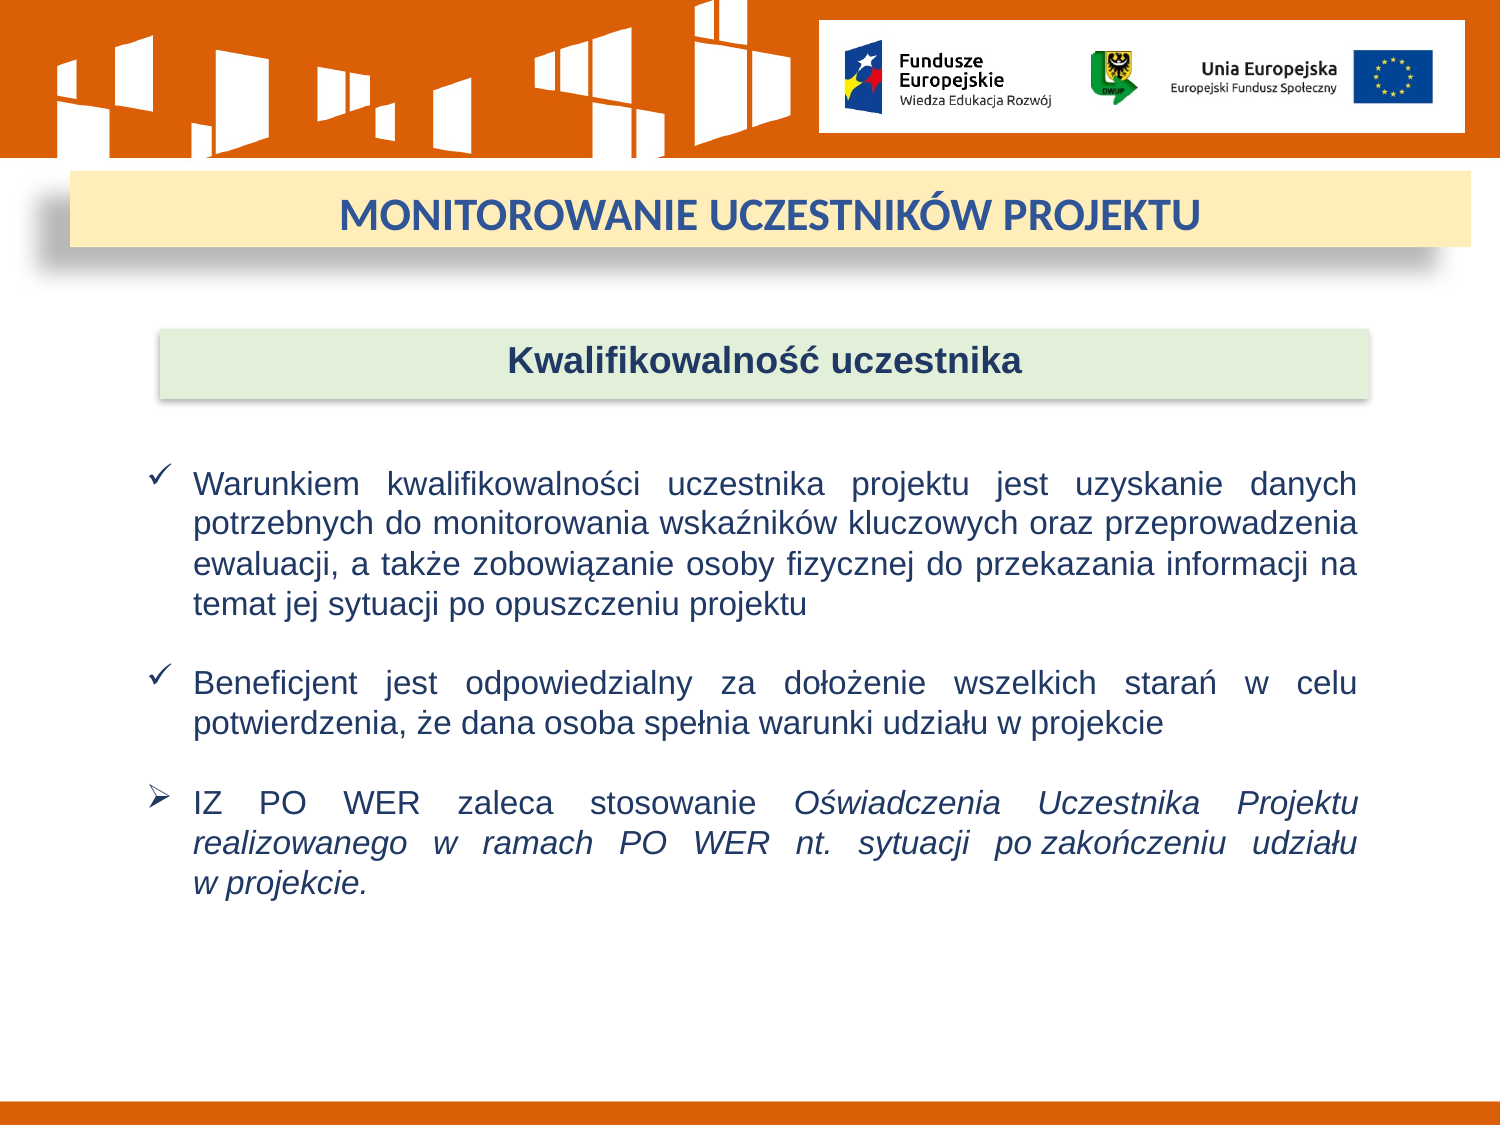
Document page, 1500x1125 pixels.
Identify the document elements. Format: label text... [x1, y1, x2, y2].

text_box Warunkiem kwalifikowalności uczestnika projektu jest uzyskanie danych potrzebnych do monitorowania wskaźników kluczowych oraz przeprowadzenia ewaluacji, a także zobowiązanie osoby fizycznej do przekazania informacji na temat jej sytuacji po opuszczeniu projektu Beneficjent jest odpowiedzialny za dołożenie wszelkich starań w celu potwierdzenia, że dana osoba spełnia warunki udziału w projekcie IZ PO WER zaleca stosowanie Oświadczenia Uczestnika Projektu realizowanego w ramach PO WER nt. sytuacji po zakończeniu udziału w projekcie. [131, 414, 1375, 989]
picture [0, 0, 1500, 1125]
text_box Kwalifikowalność uczestnika [160, 328, 1370, 400]
text_box [819, 20, 1465, 133]
text_box MONITOROWANIE UCZESTNIKÓW PROJEKTU [70, 170, 1471, 248]
